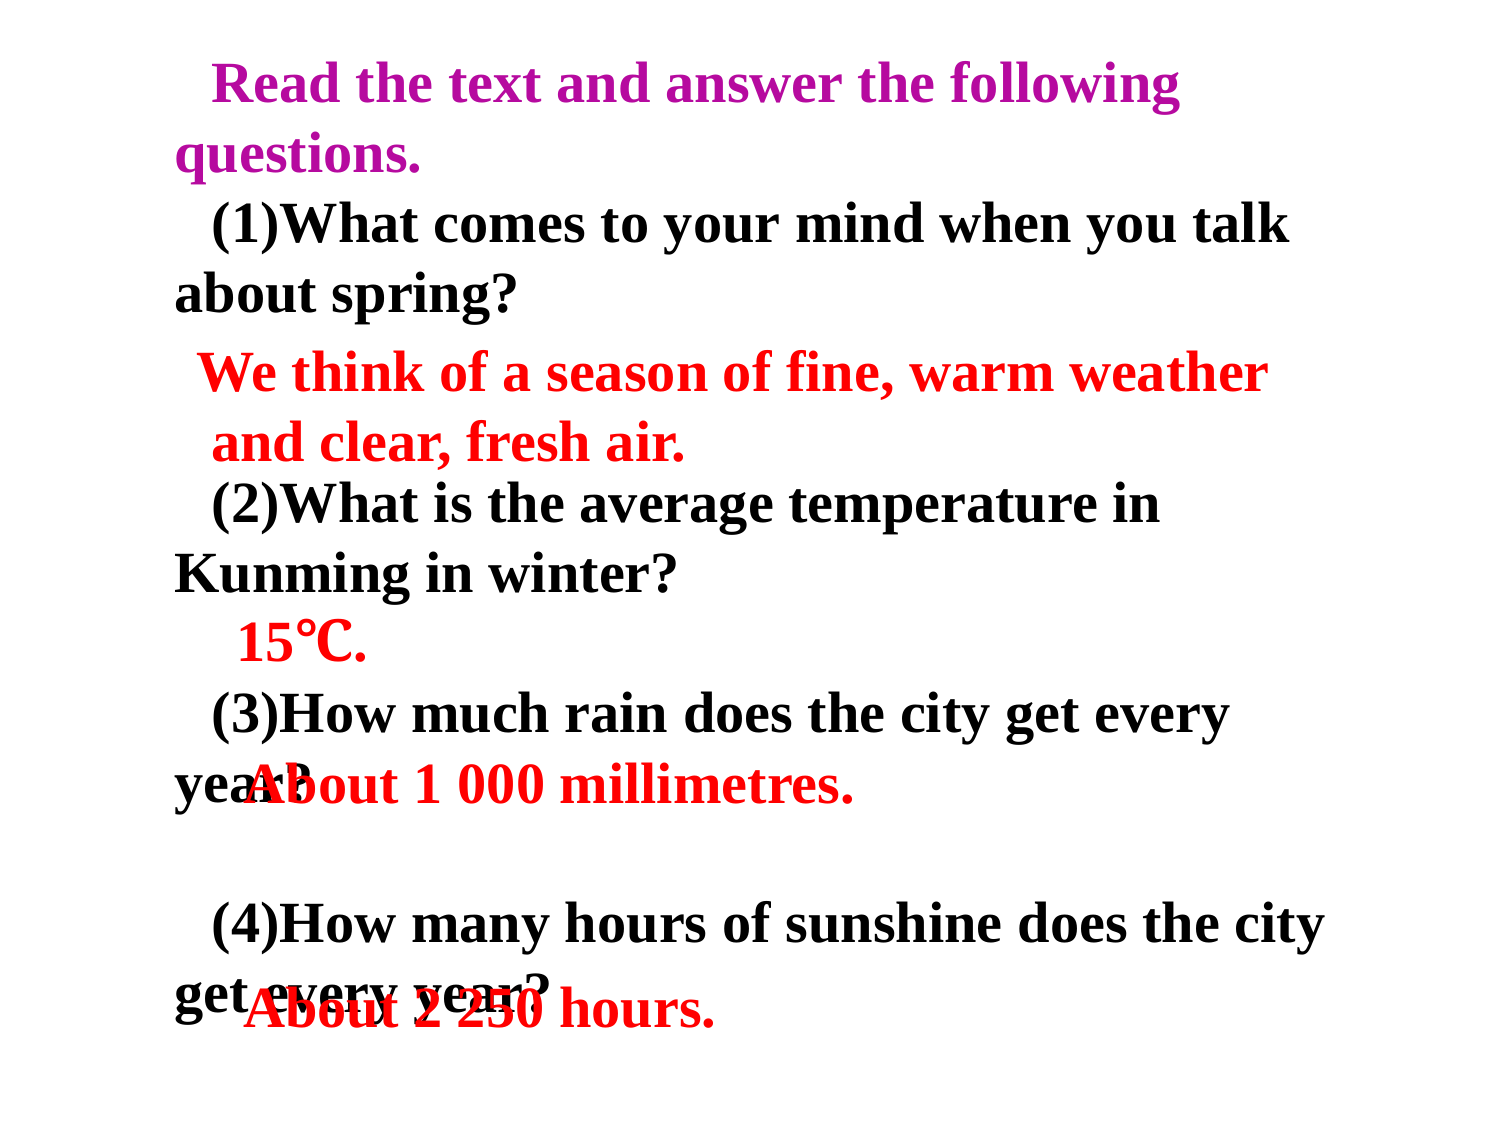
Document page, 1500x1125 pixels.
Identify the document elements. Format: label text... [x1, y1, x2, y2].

text_box We think of a season of fine, warm weather and clear, fresh air. [181, 325, 1286, 481]
text_box About 1 000 millimetres. [228, 737, 870, 822]
text_box 15℃. [221, 595, 455, 681]
text_box About 2 250 hours. [228, 961, 1062, 1047]
text_box Read the text and answer the following questions. (1)What comes to your mind when you talk about spring? (2)What is the average temperature in Kunming in winter? (3)How much rain does the city get every year? (4)How many hours of sunshine does the city get every year? [159, 36, 1368, 1032]
